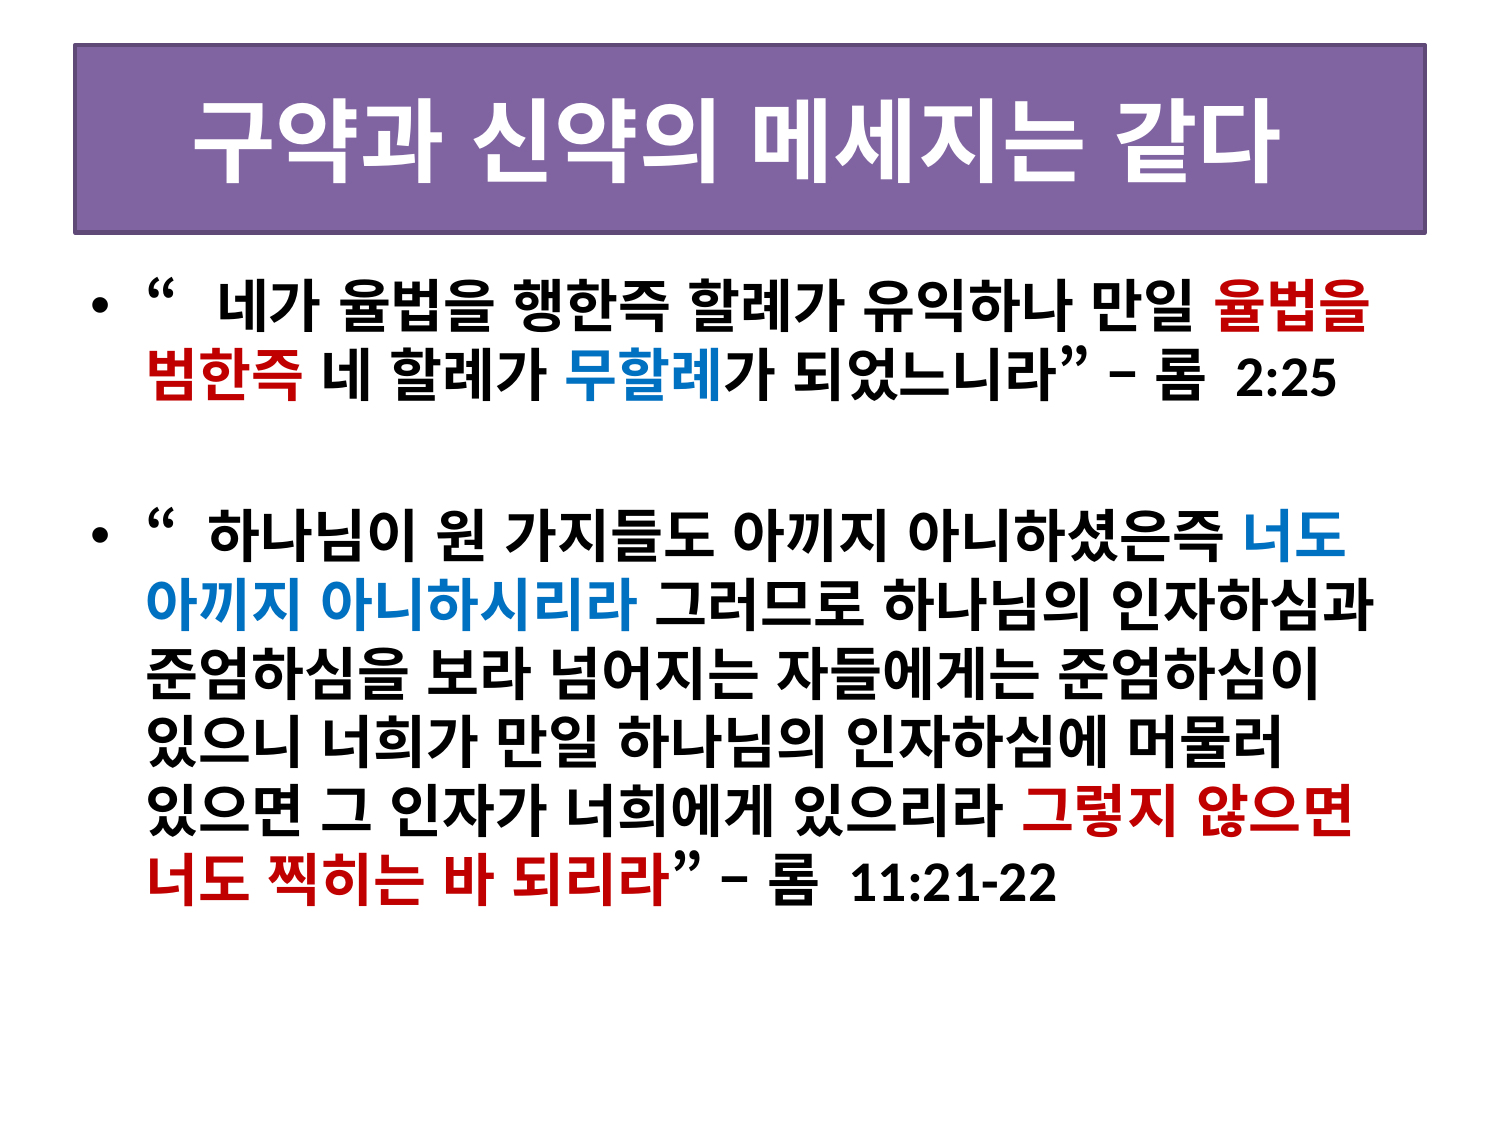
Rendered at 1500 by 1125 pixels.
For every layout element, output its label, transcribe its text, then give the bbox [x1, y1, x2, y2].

title 구약과 신약의 메세지는 같다 [73, 43, 1427, 235]
list “네가 율법을 행한즉 할례가 유익하나 만일 율법을 범한즉 네 할례가 무할례가 되었느니라” – 롬 2:25 “ 하나님이 원 가지들도 아끼지 아니하셨은즉 너도 아끼지 아니하시리라 그러므로 하나님의 인자하심과 준엄하심을 보라 넘어지는 자들에게는 준엄하심이 있으니 너희가 만일 하나님의 인자하심에 머물러 있으면 그 인자가 너희에게 있으리라 그렇지 않으면 너도 찍히는 바 되리라” – 롬 11:21-22 [75, 262, 1425, 1005]
